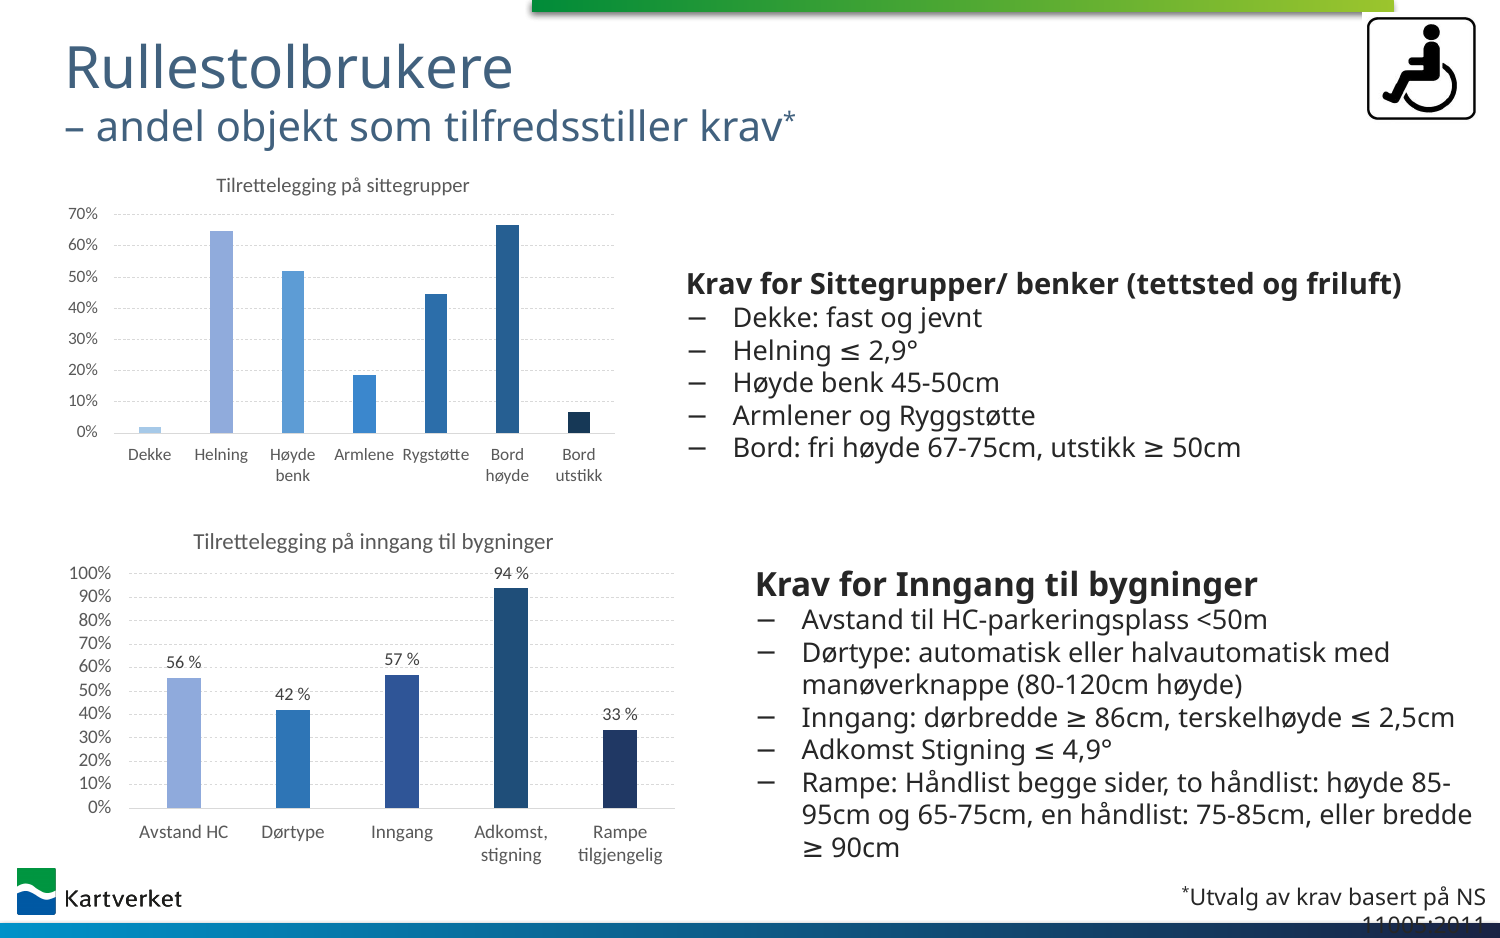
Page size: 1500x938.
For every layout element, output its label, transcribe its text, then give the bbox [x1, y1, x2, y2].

text_box Rullestolbrukere – andel objekt som tilfredsstiller krav* [49, 25, 1431, 158]
text_box *Utvalg av krav basert på NS 11005:2011 [1068, 873, 1500, 938]
picture [62, 520, 686, 874]
picture [62, 166, 625, 492]
text_box Krav for Sittegrupper/ benker (tettsted og friluft) Dekke: fast og jevnt Helning ≤ 2,9° Høyde benk 45-50cm Armlener og Ryggstøtte Bord: fri høyde 67-75cm, utstikk ≥ 50cm [670, 258, 1418, 471]
text_box Krav for Inngang til bygninger Avstand til HC-parkeringsplass <50m Dørtype: automatisk eller halvautomatisk med manøverknappe (80-120cm høyde) Inngang: dørbredde ≥ 86cm, terskelhøyde ≤ 2,5cm Adkomst Stigning ≤ 4,9° Rampe: Håndlist begge sider, to håndlist: høyde 85-95cm og 65-75cm, en håndlist: 75-85cm, eller bredde ≥ 90cm [740, 555, 1491, 870]
picture [1362, 12, 1481, 126]
